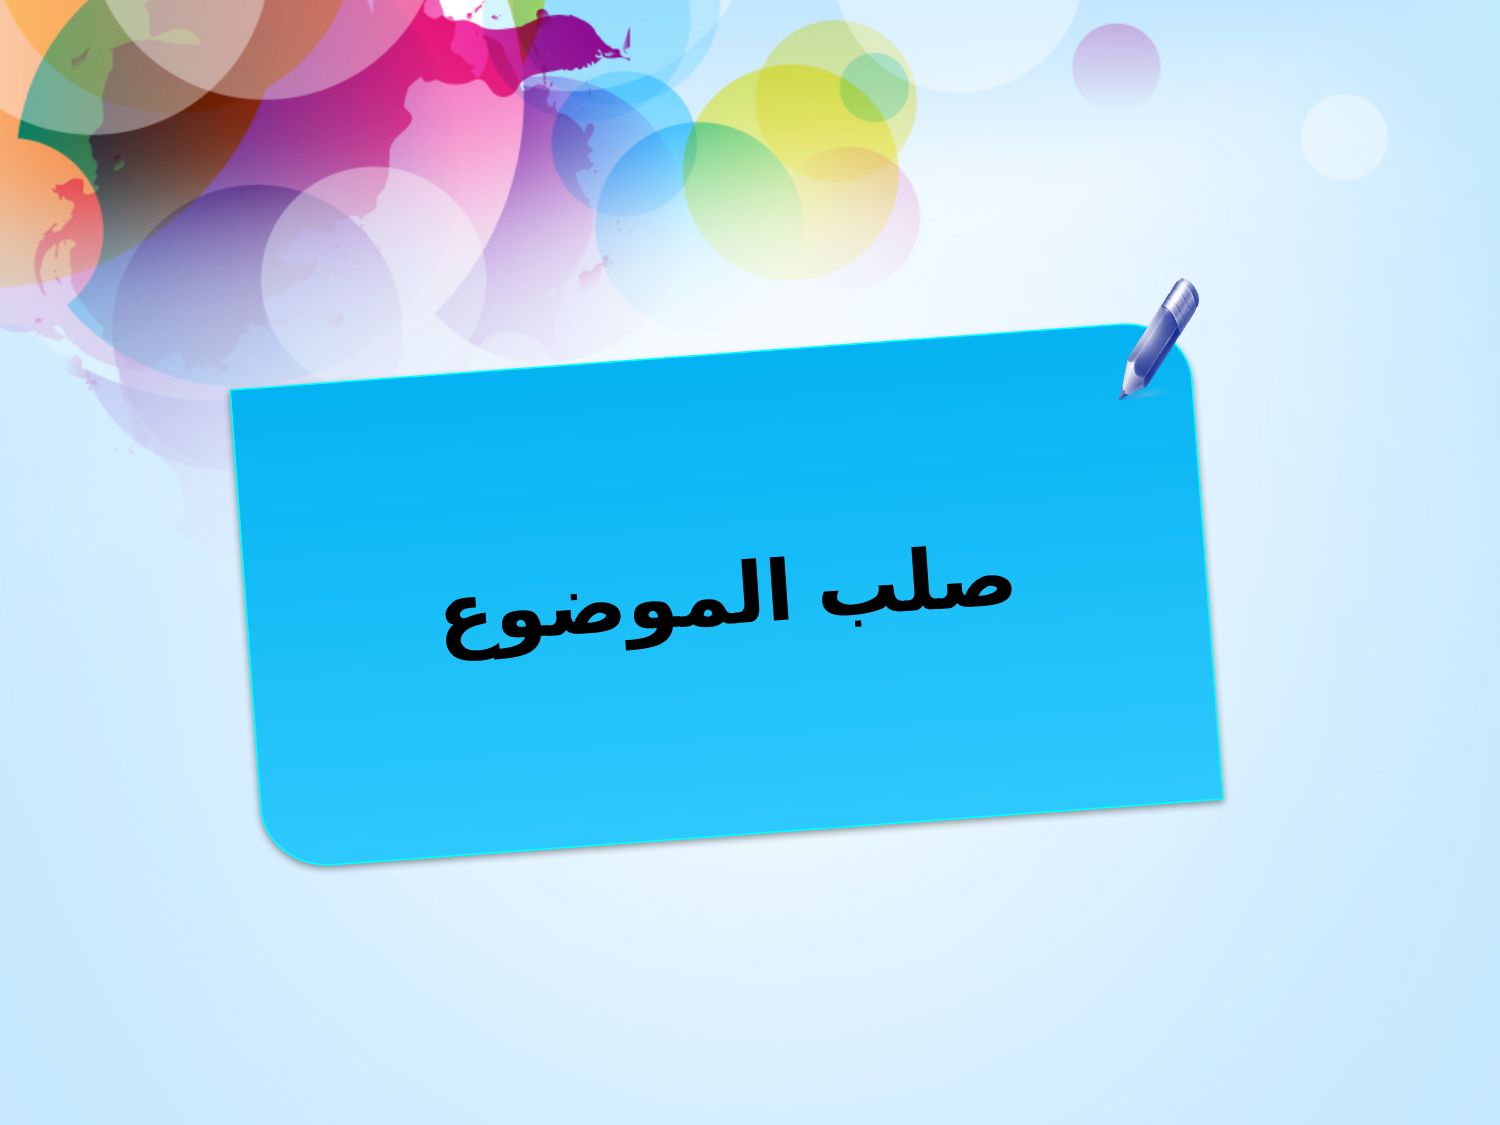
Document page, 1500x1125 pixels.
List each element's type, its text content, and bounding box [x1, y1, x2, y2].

picture [0, 0, 1500, 1125]
list صلب الموضوع [312, 397, 1122, 788]
text_box [229, 324, 1224, 866]
